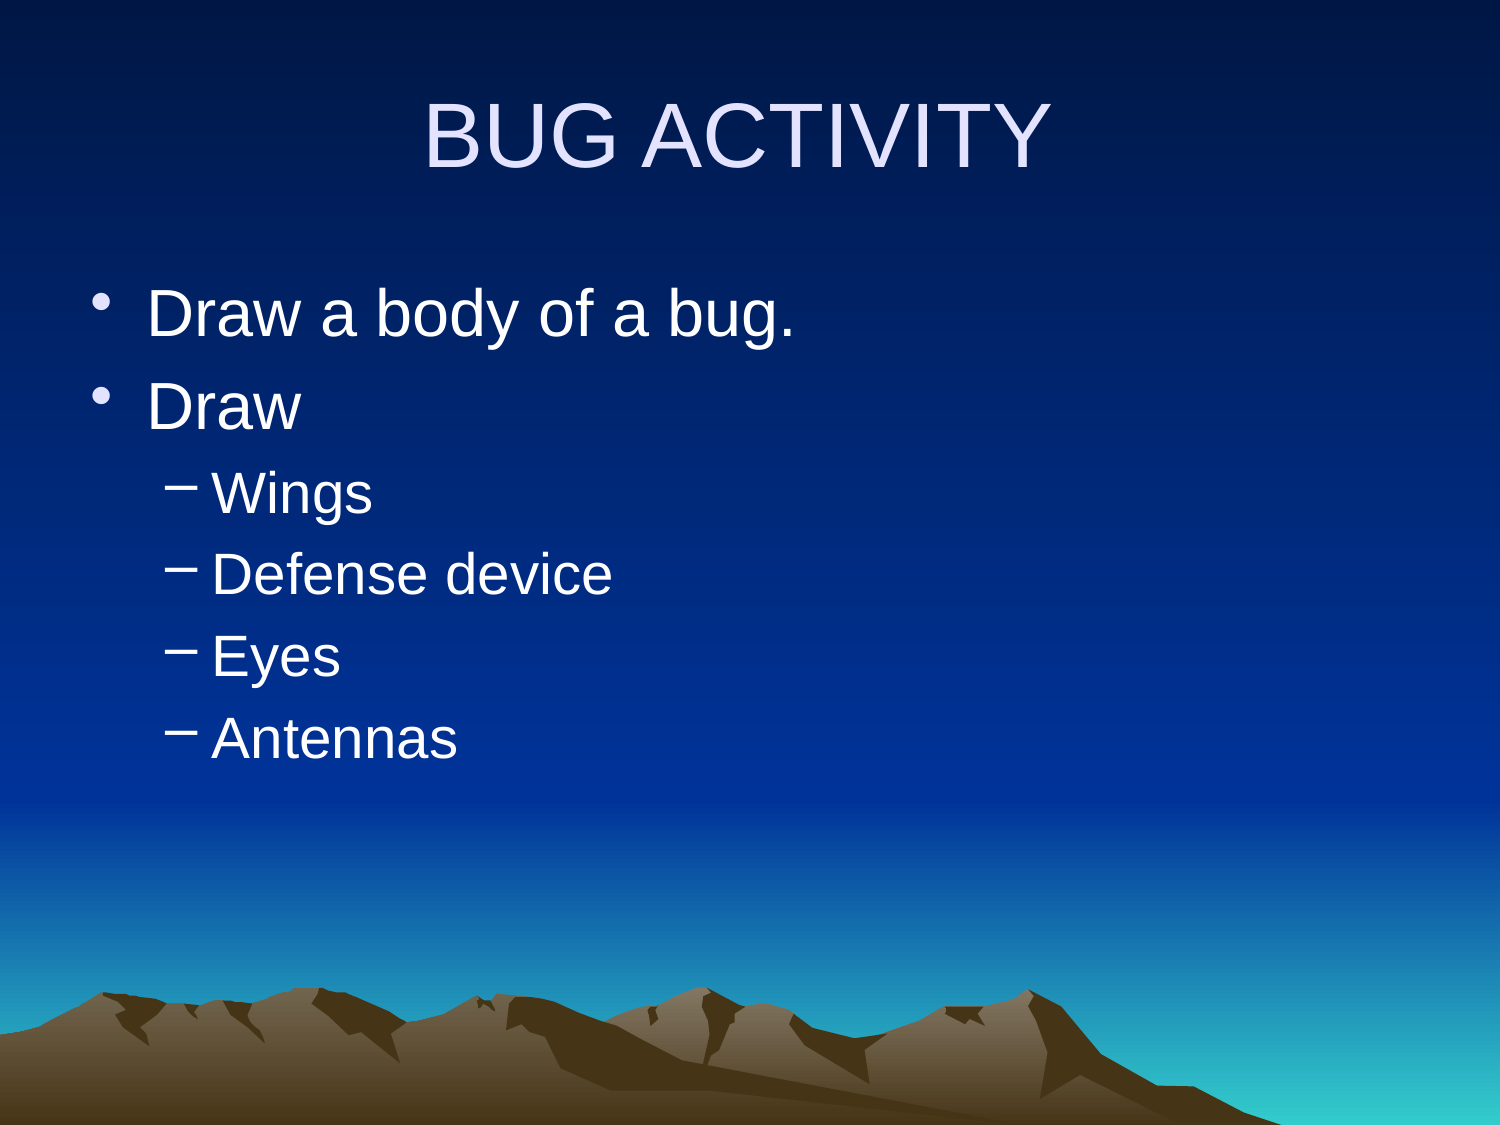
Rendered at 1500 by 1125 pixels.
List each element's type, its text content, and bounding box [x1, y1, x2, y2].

list Draw a body of a bug. Draw Wings Defense device Eyes Antennas [74, 262, 1426, 1001]
title BUG ACTIVITY [75, 37, 1425, 225]
